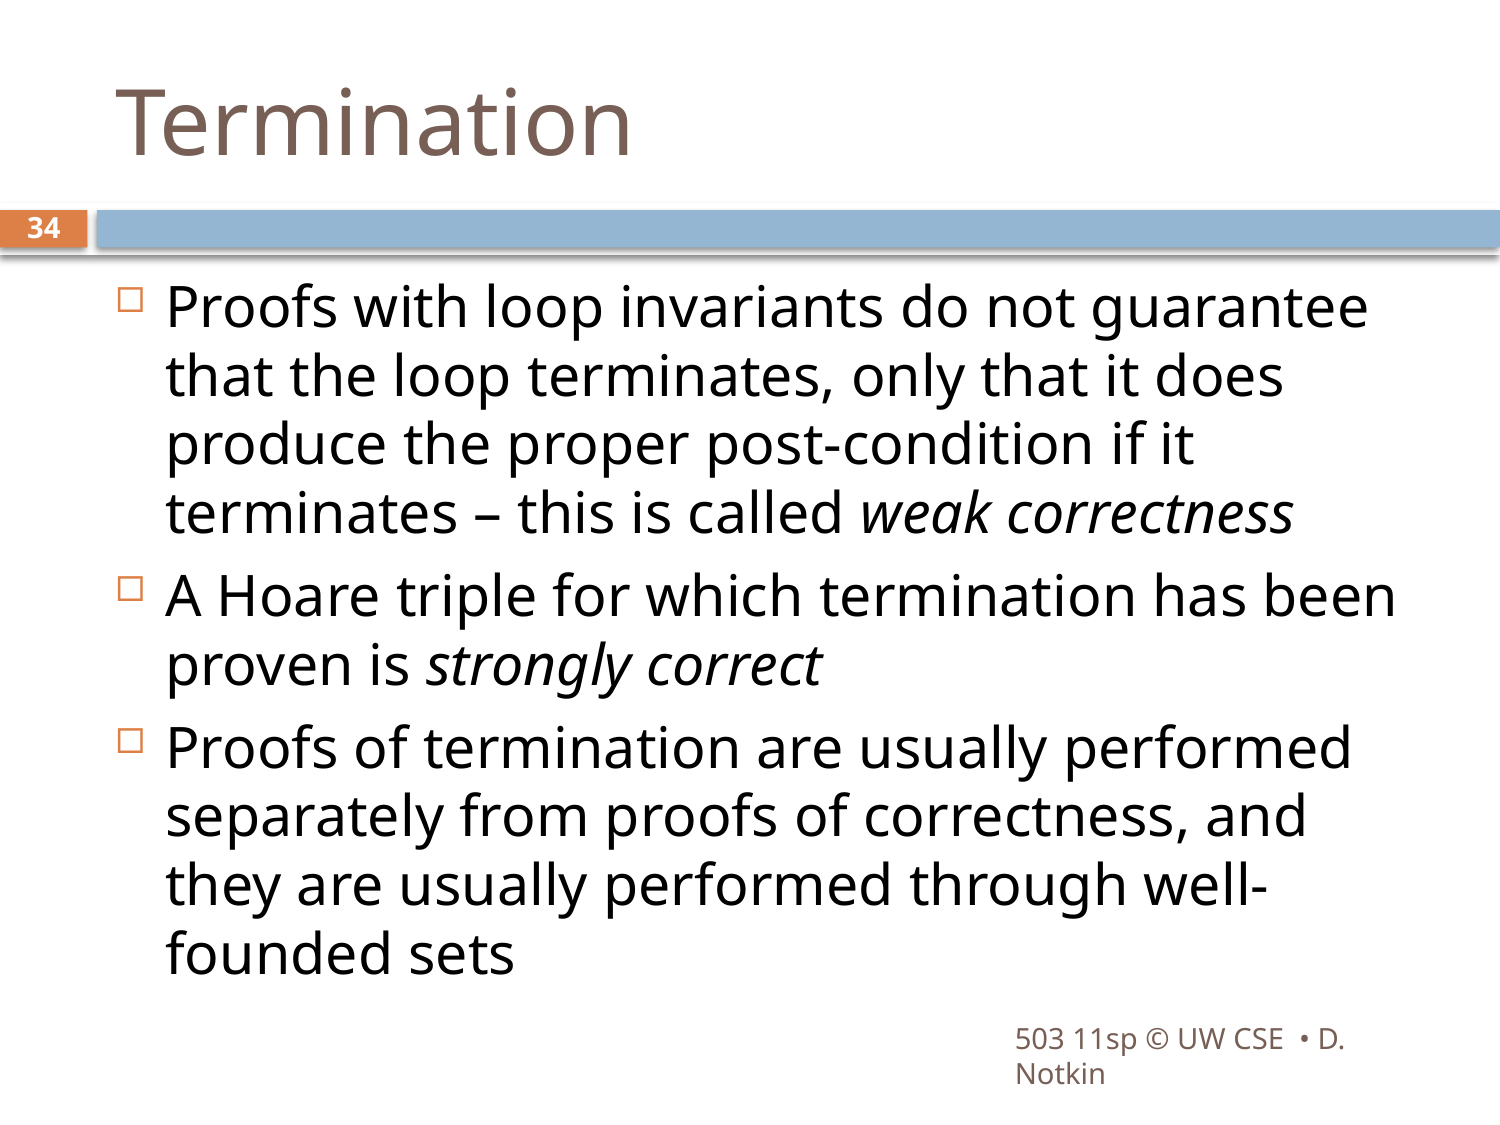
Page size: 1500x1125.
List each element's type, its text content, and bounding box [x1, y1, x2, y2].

list Proofs with loop invariants do not guarantee that the loop terminates, only that it does produce the proper post-condition if it terminates – this is called weak correctness A Hoare triple for which termination has been proven is strongly correct Proofs of termination are usually performed separately from proofs of correctness, and they are usually performed through well-founded sets [100, 262, 1438, 1005]
slide_number 34 [0, 208, 88, 249]
title Termination [100, 37, 1438, 200]
slide_number 503 11sp © UW CSE • D. Notkin [999, 1025, 1438, 1085]
